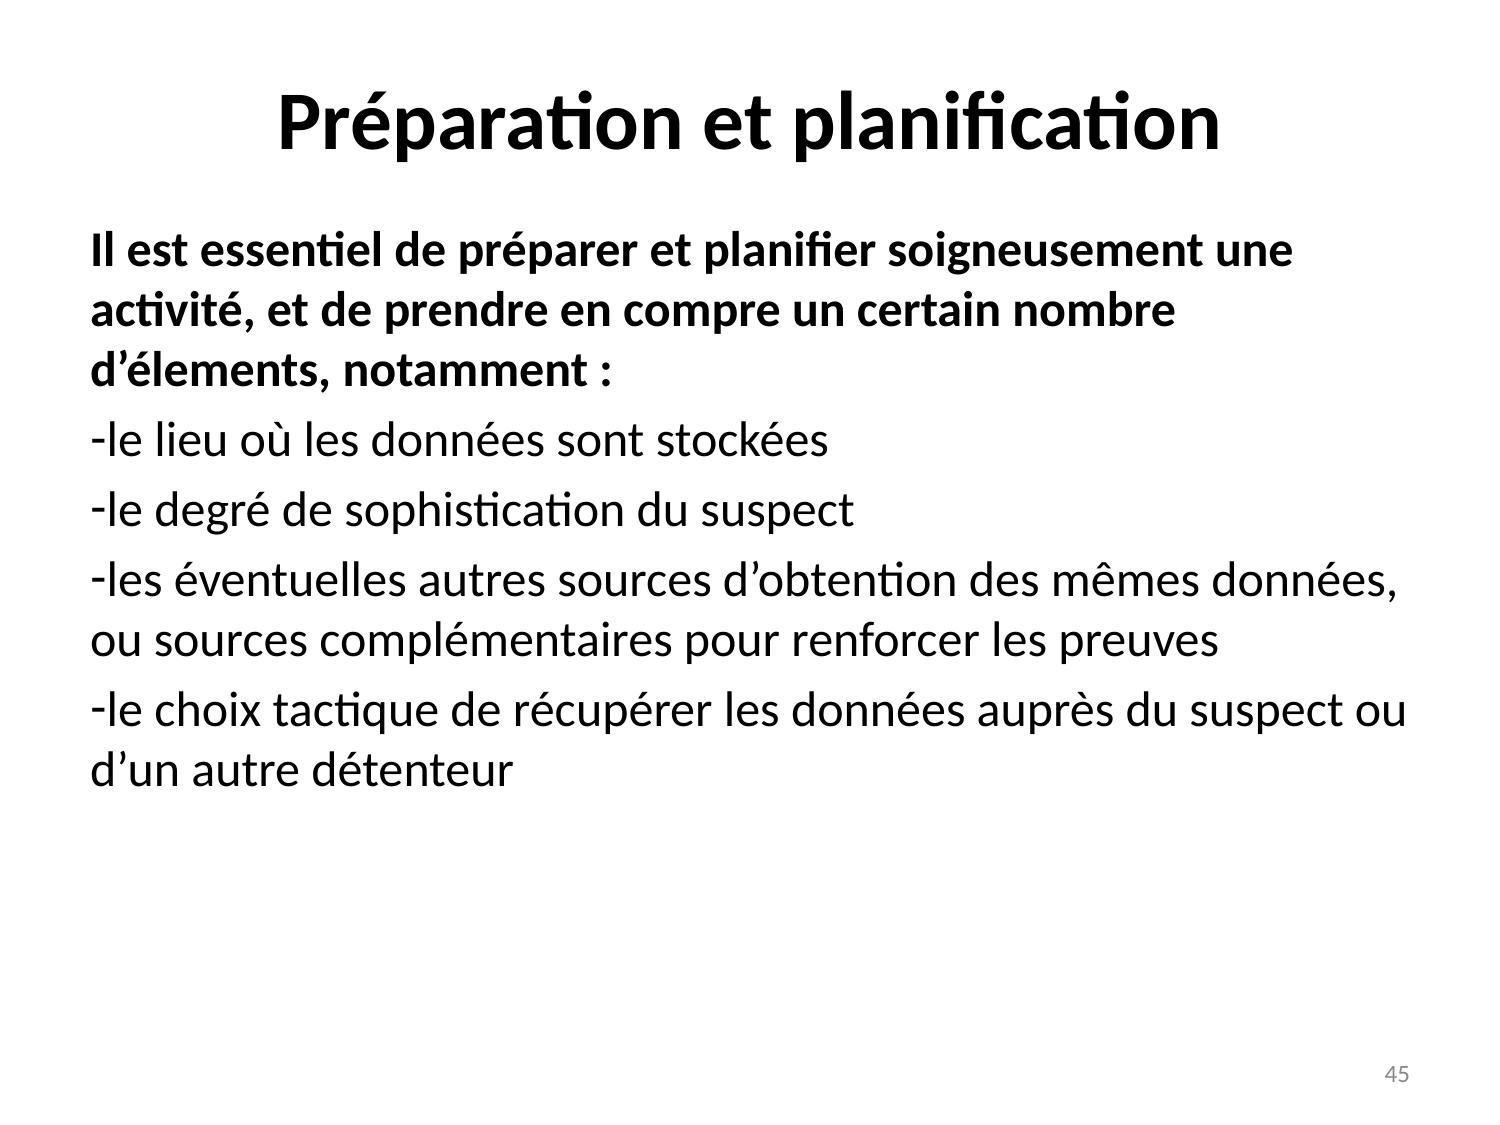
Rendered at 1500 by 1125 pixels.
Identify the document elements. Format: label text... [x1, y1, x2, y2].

title Préparation et planification [75, 45, 1425, 188]
slide_number * [1074, 1064, 1425, 1103]
list Il est essentiel de préparer et planifier soigneusement une activité, et de prendre en compre un certain nombre d’élements, notamment : le lieu où les données sont stockées le degré de sophistication du suspect les éventuelles autres sources d’obtention des mêmes données, ou sources complémentaires pour renforcer les preuves le choix tactique de récupérer les données auprès du suspect ou d’un autre détenteur [75, 209, 1425, 1064]
